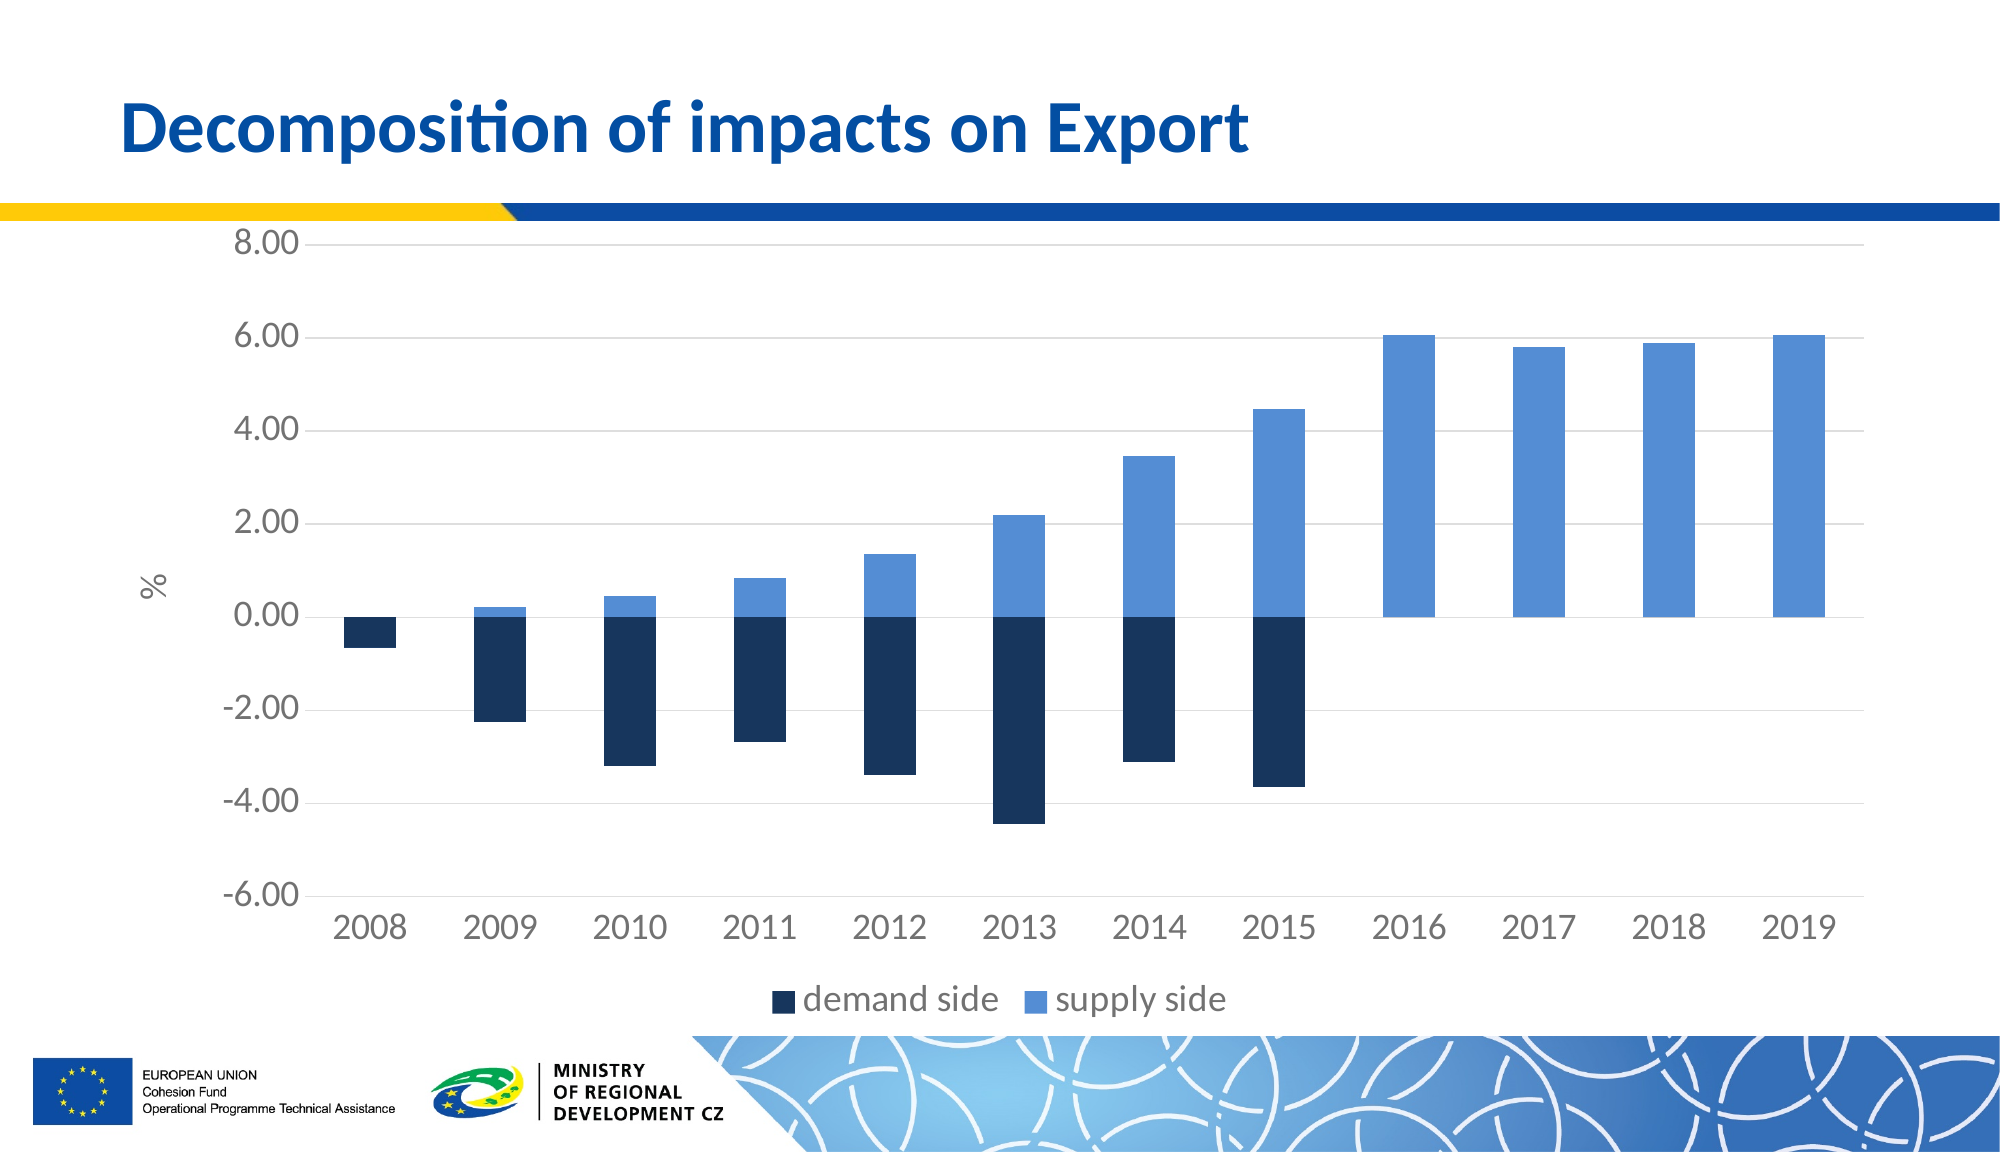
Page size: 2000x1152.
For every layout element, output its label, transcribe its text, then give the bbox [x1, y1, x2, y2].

picture [0, 203, 2000, 221]
picture [0, 1036, 2000, 1152]
chart [99, 209, 1900, 1030]
title Decomposition of impacts on Export [99, 46, 1900, 198]
